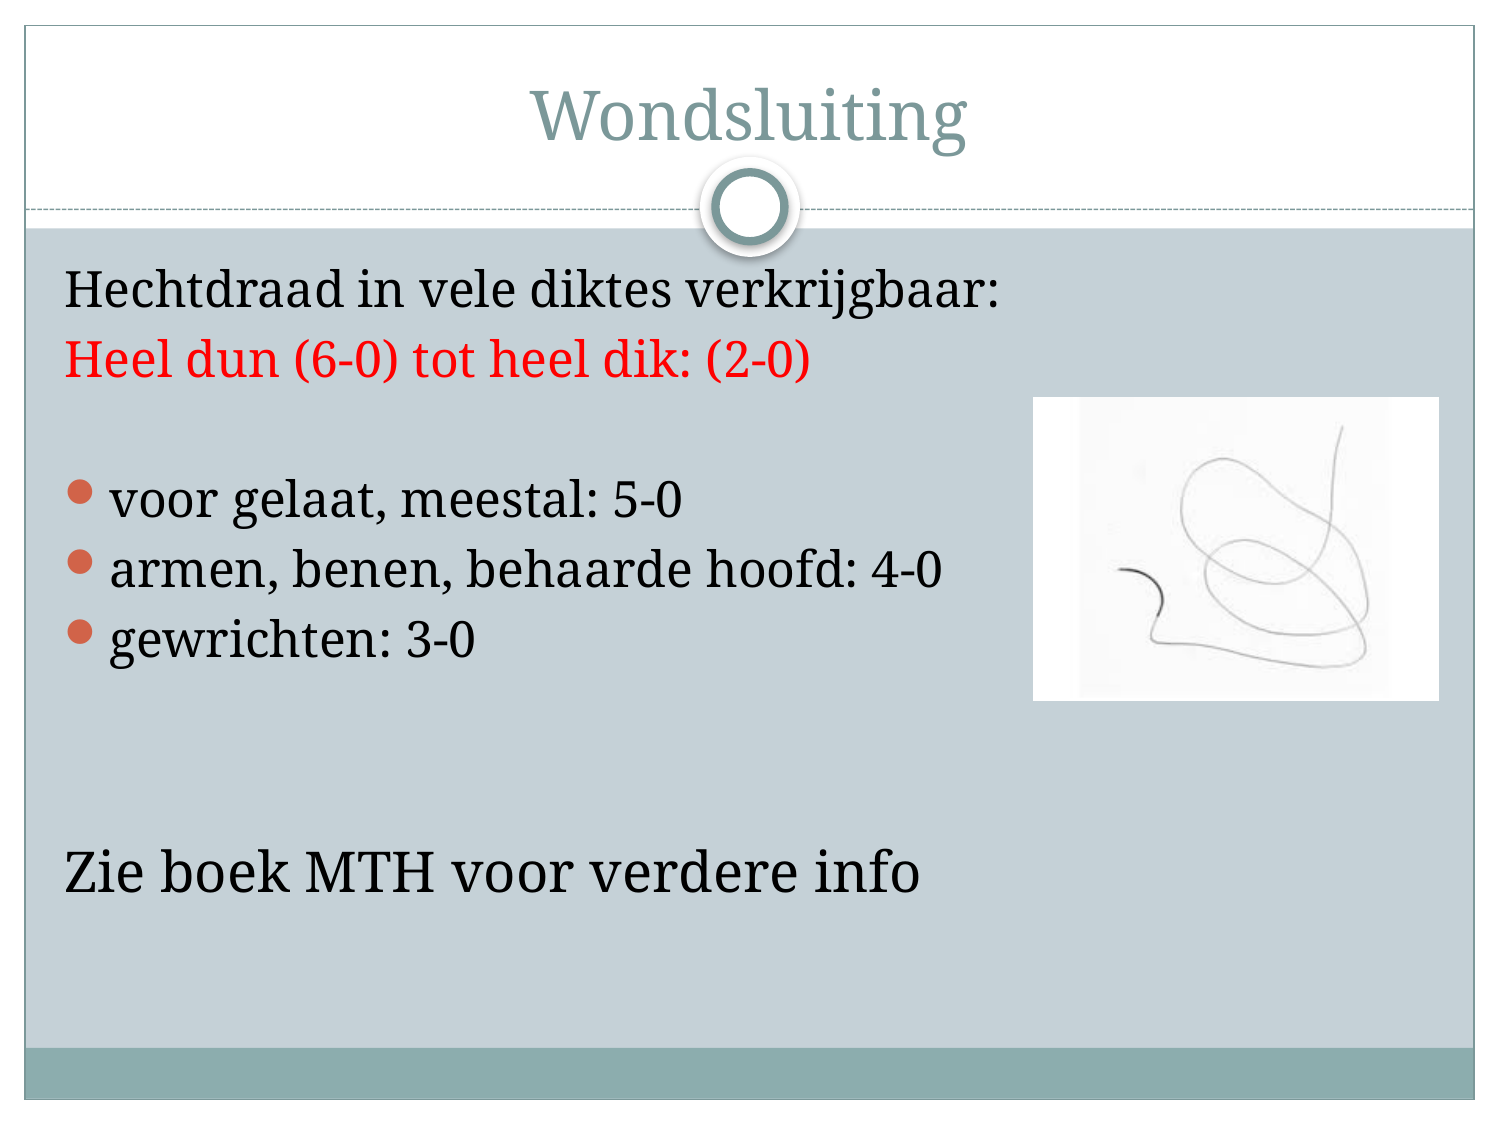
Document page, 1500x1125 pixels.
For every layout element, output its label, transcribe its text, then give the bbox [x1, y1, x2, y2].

picture [1033, 396, 1439, 701]
title Wondsluiting [49, 37, 1450, 162]
list Hechtdraad in vele diktes verkrijgbaar: Heel dun (6-0) tot heel dik: (2-0) voor gelaat, meestal: 5-0 armen, benen, behaarde hoofd: 4-0 gewrichten: 3-0 Zie boek MTH voor verdere info [49, 250, 1445, 1001]
